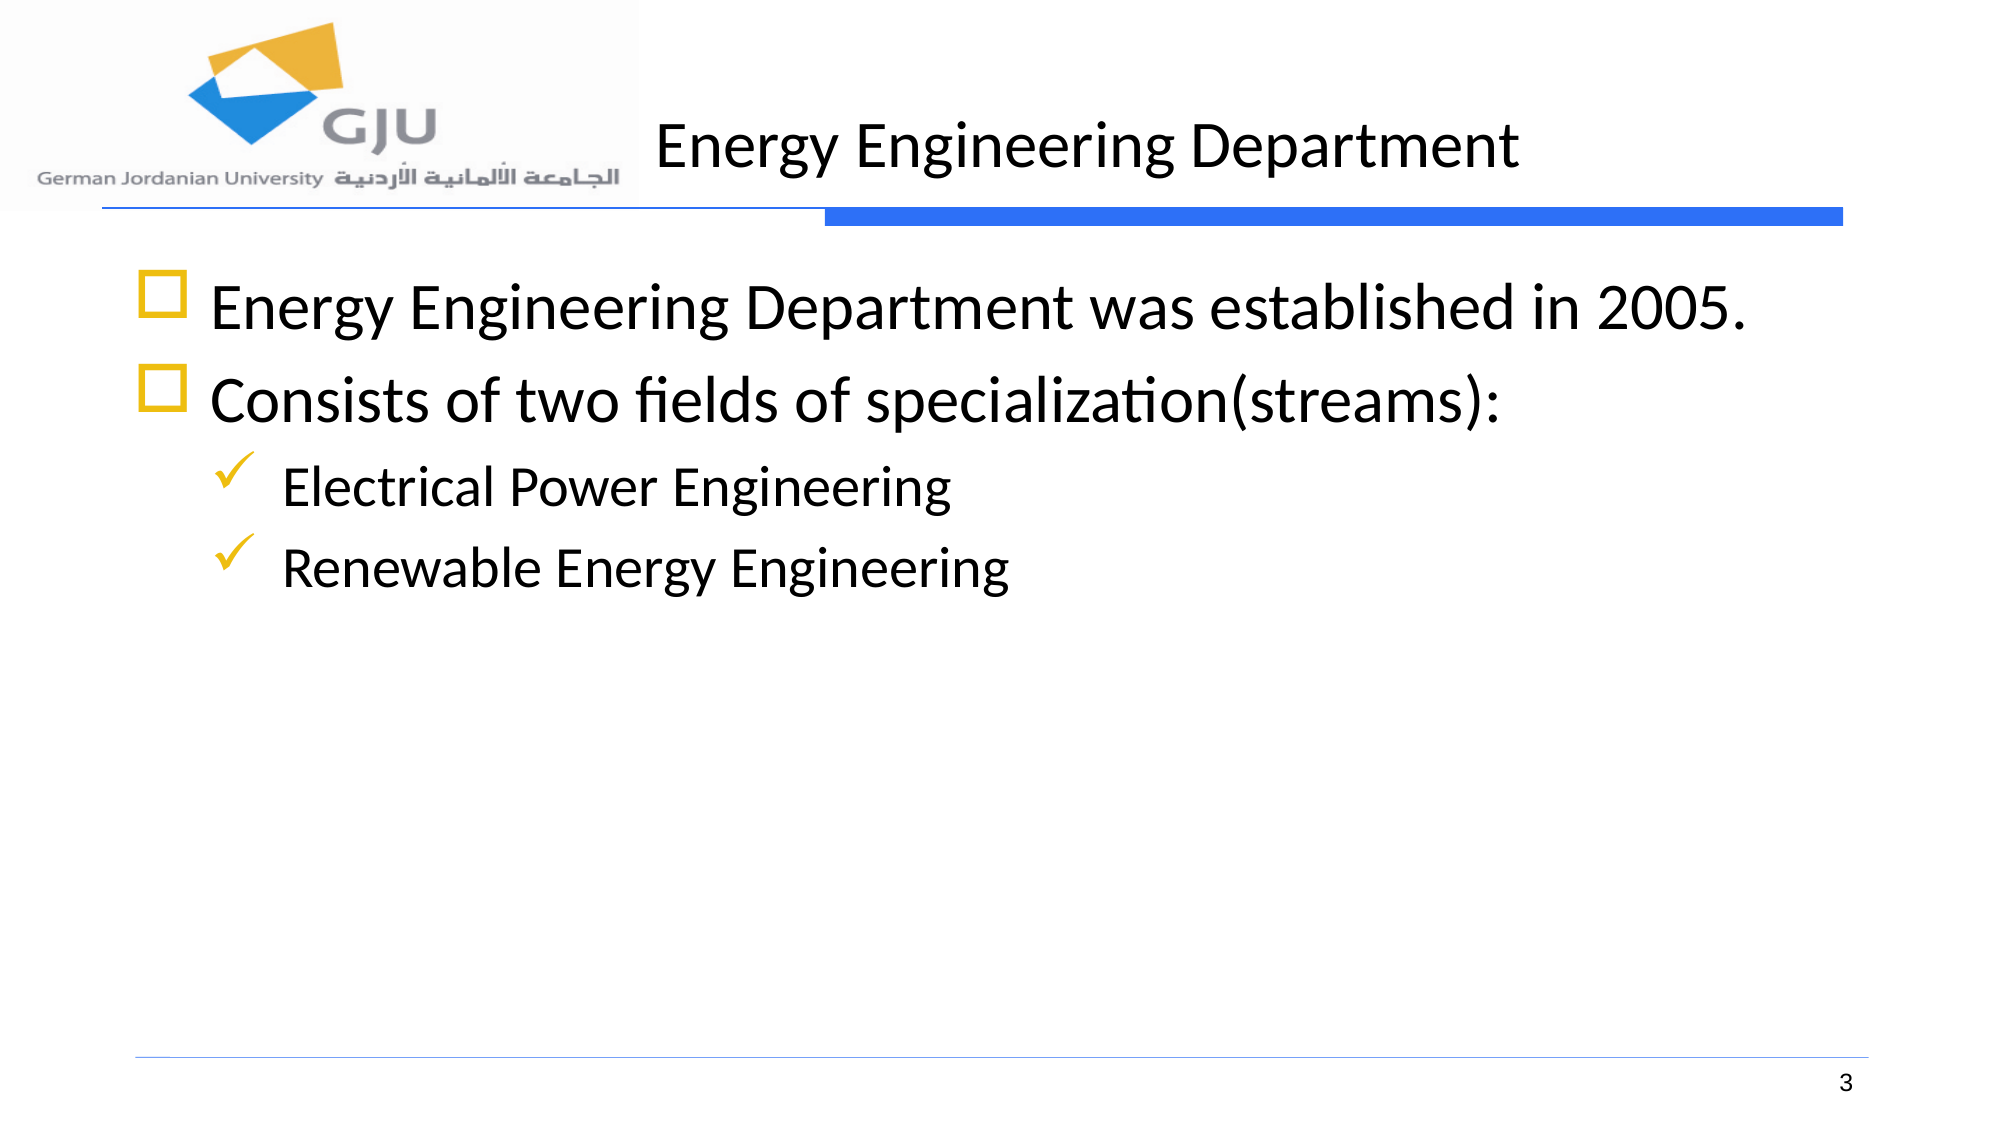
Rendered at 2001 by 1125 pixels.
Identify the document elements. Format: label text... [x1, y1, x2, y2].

title Energy Engineering Department [640, 35, 1875, 189]
slide_number 3 [1434, 1058, 1869, 1105]
list Energy Engineering Department was established in 2005. Consists of two fields of specialization(streams): Electrical Power Engineering Renewable Energy Engineering [118, 255, 1868, 1047]
picture [0, 0, 639, 211]
